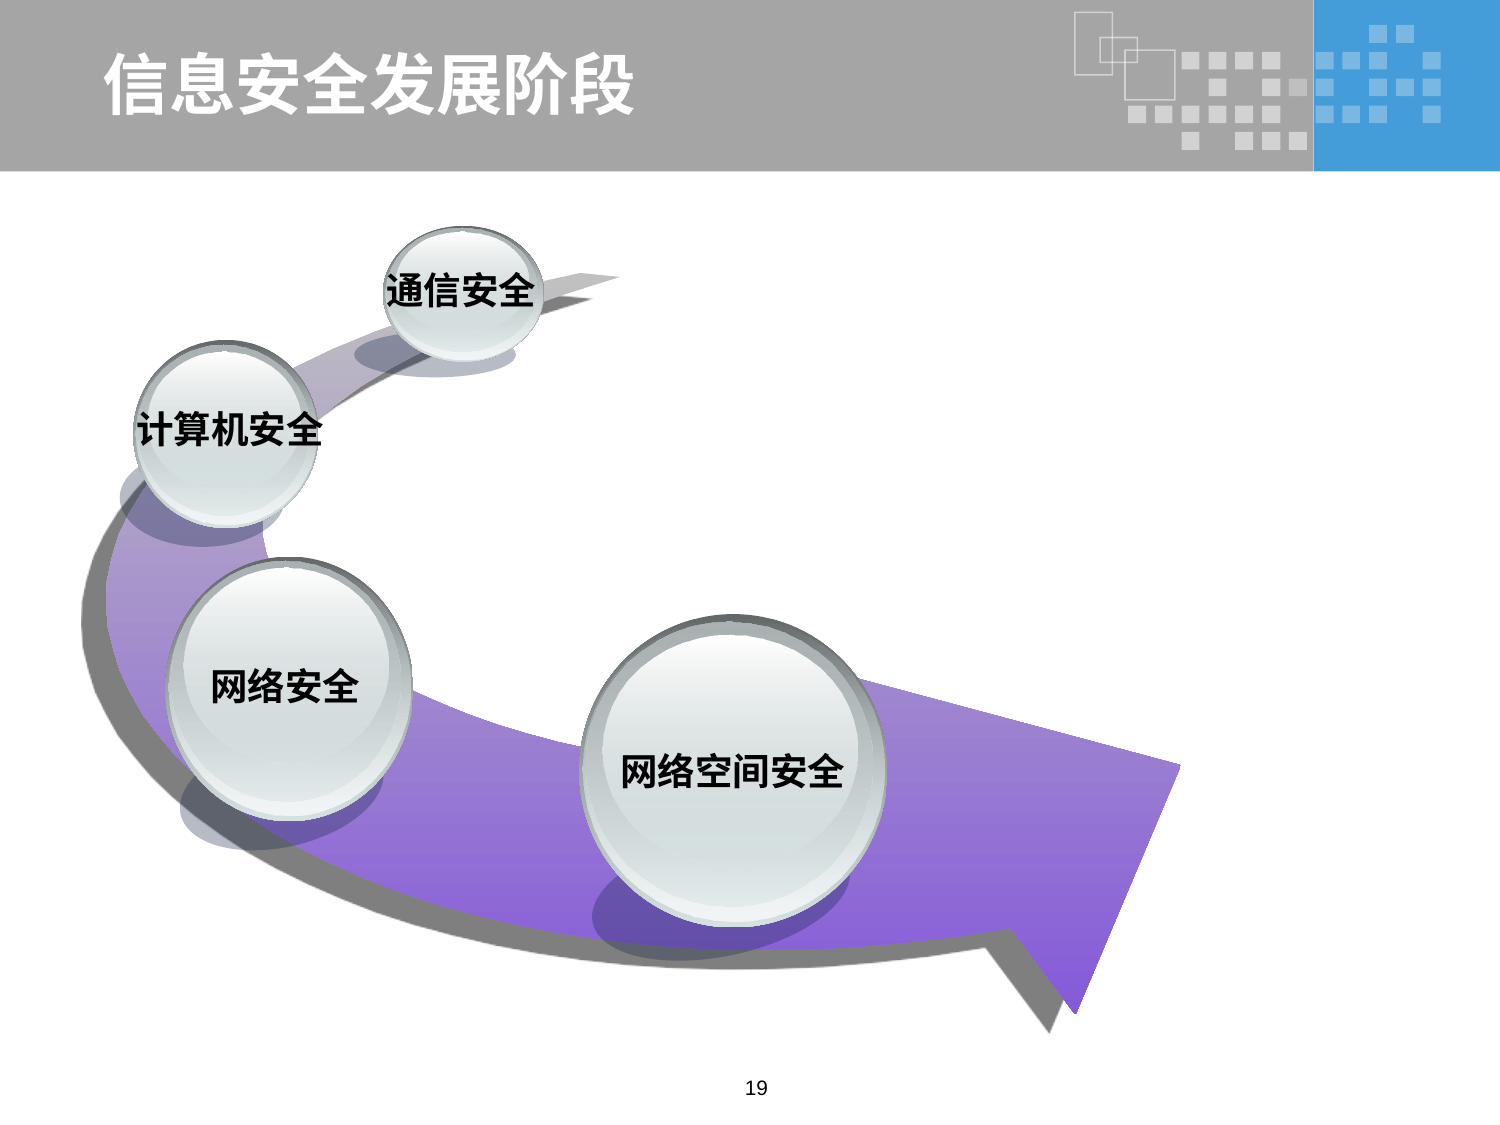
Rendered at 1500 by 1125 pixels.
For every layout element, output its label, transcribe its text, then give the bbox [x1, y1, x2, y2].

slide_number 19 [687, 1066, 826, 1111]
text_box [105, 225, 1182, 1015]
title 信息安全发展阶段 [87, 42, 1252, 123]
